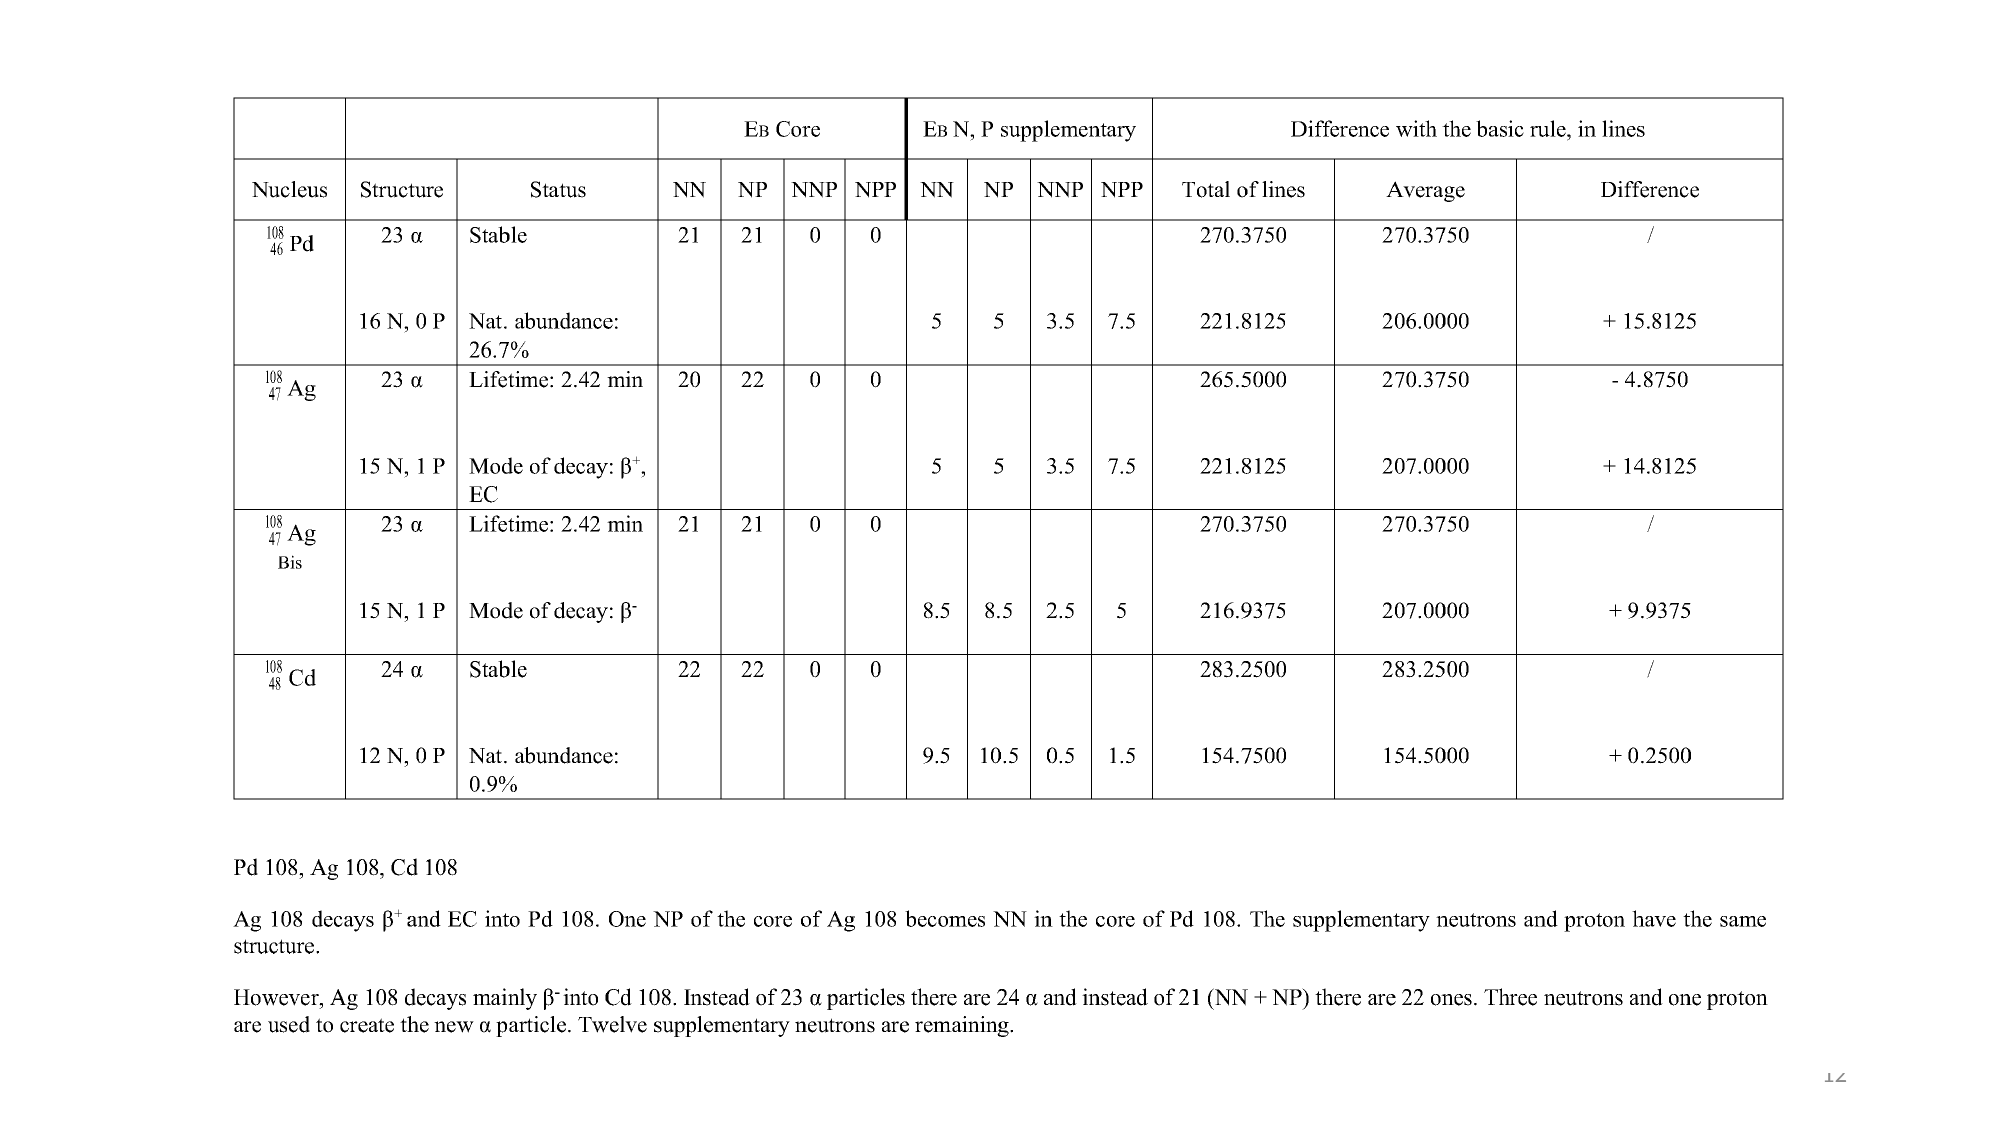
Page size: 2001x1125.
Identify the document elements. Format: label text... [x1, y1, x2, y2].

picture [114, 53, 1886, 1073]
slide_number 12 [1412, 1073, 1863, 1103]
